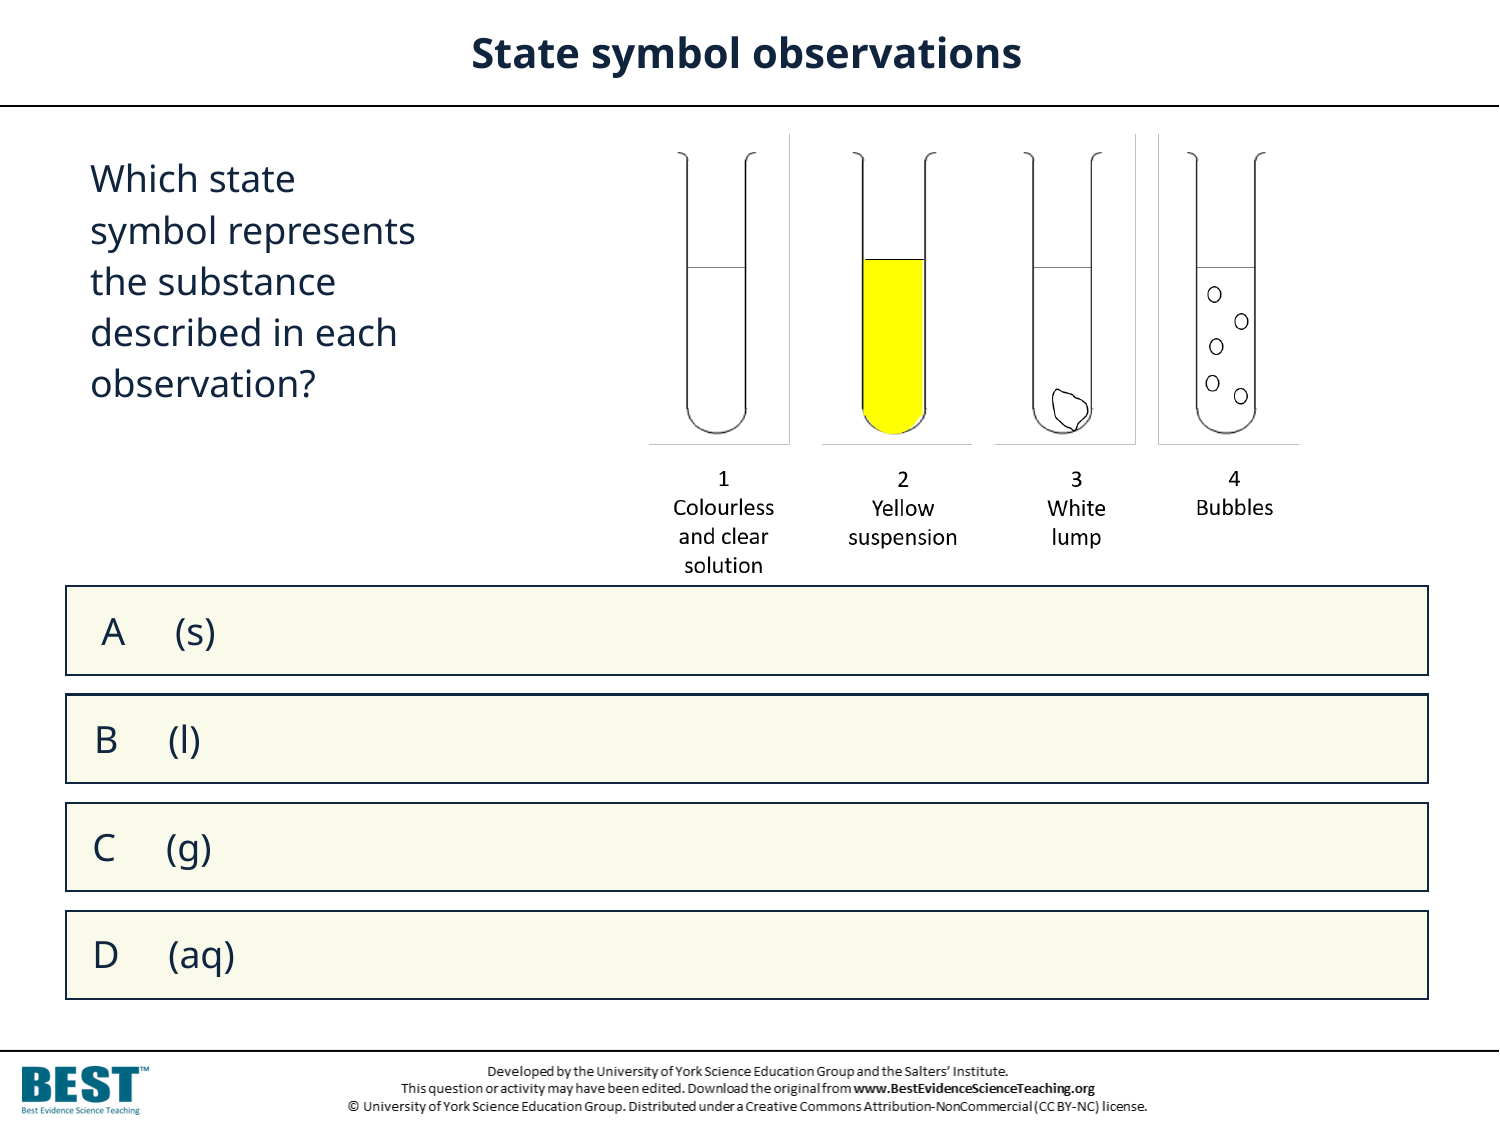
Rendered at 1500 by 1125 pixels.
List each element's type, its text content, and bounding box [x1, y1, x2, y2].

picture [0, 105, 1500, 1125]
text_box State symbol observations [23, 4, 1471, 99]
